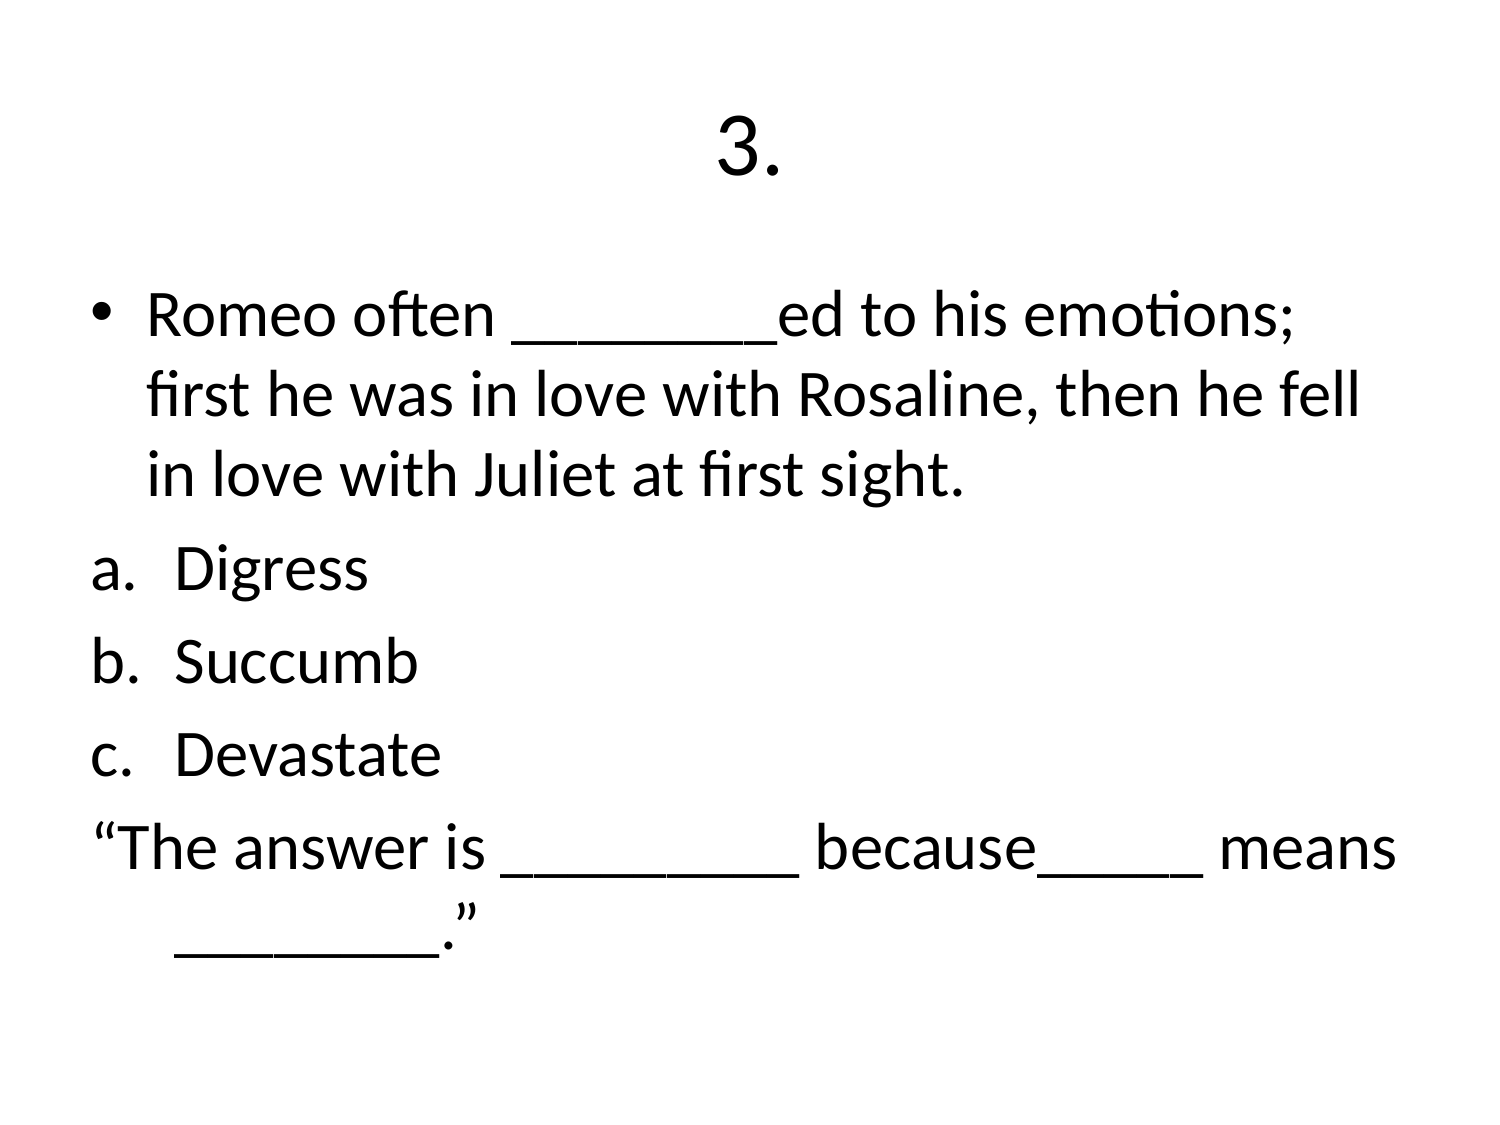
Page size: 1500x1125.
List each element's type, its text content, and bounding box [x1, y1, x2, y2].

title 3. [75, 45, 1425, 233]
list Romeo often ________ed to his emotions; first he was in love with Rosaline, then he fell in love with Juliet at first sight. Digress Succumb Devastate “The answer is _________ because_____ means ________.” [75, 262, 1425, 1005]
